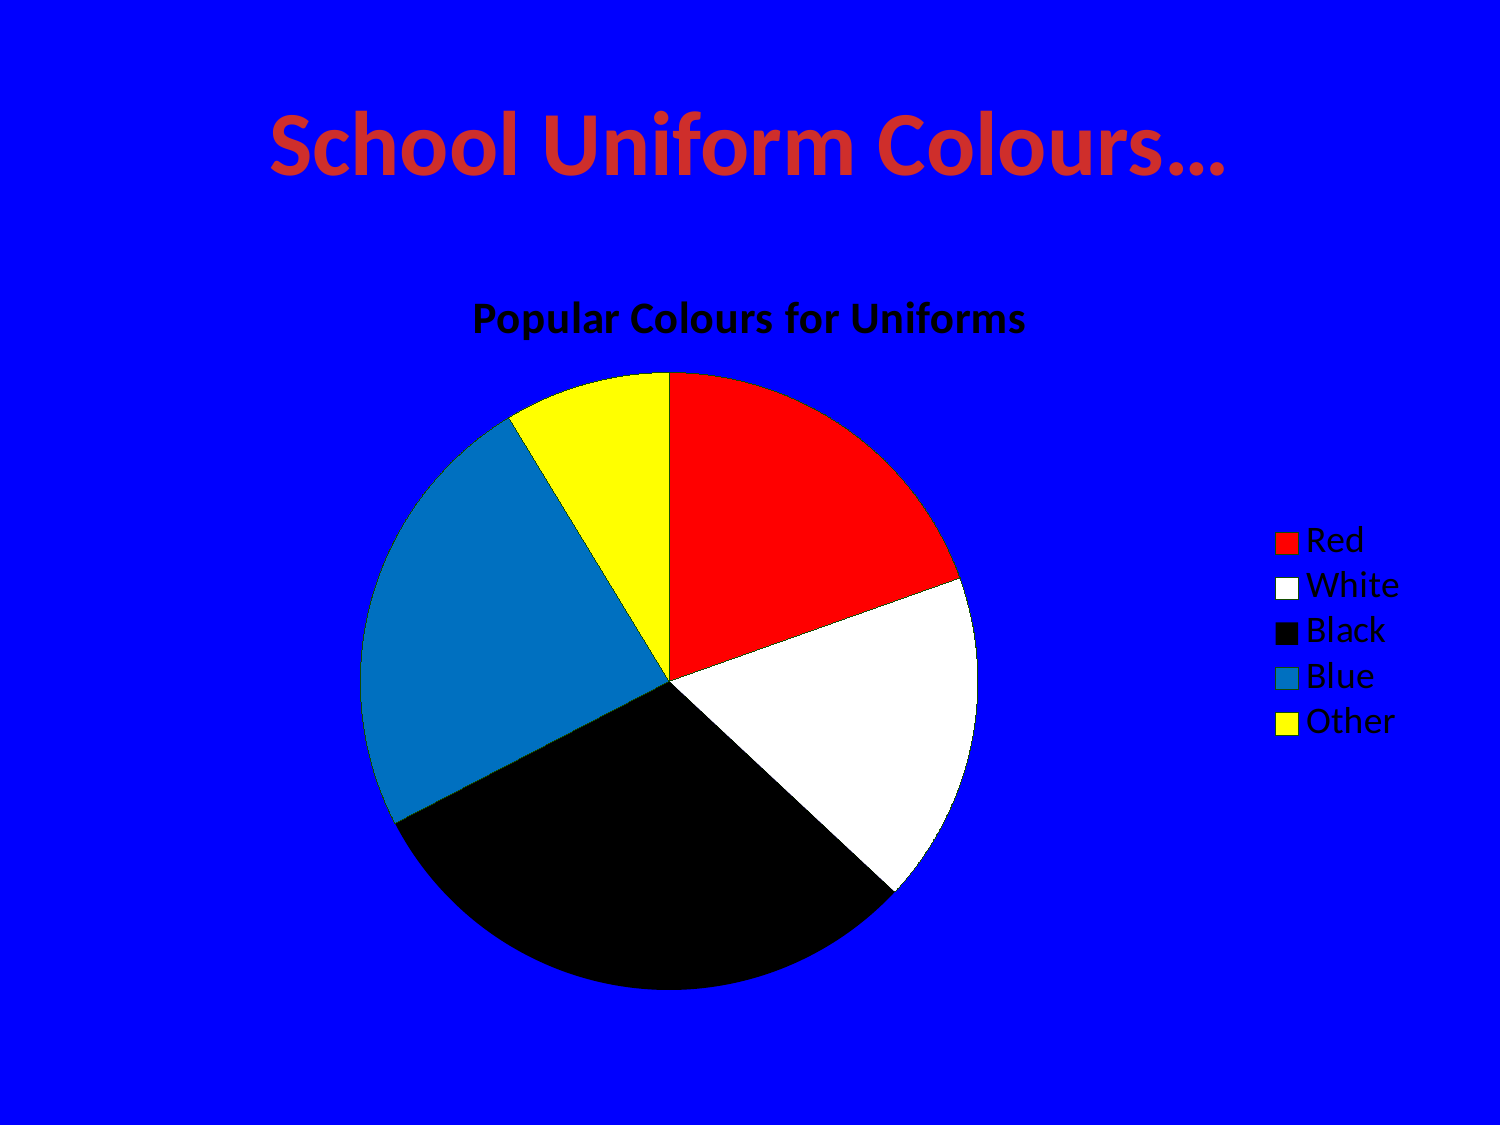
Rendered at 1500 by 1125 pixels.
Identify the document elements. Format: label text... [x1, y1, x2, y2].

title School Uniform Colours… [75, 45, 1425, 233]
chart [74, 262, 1426, 1006]
